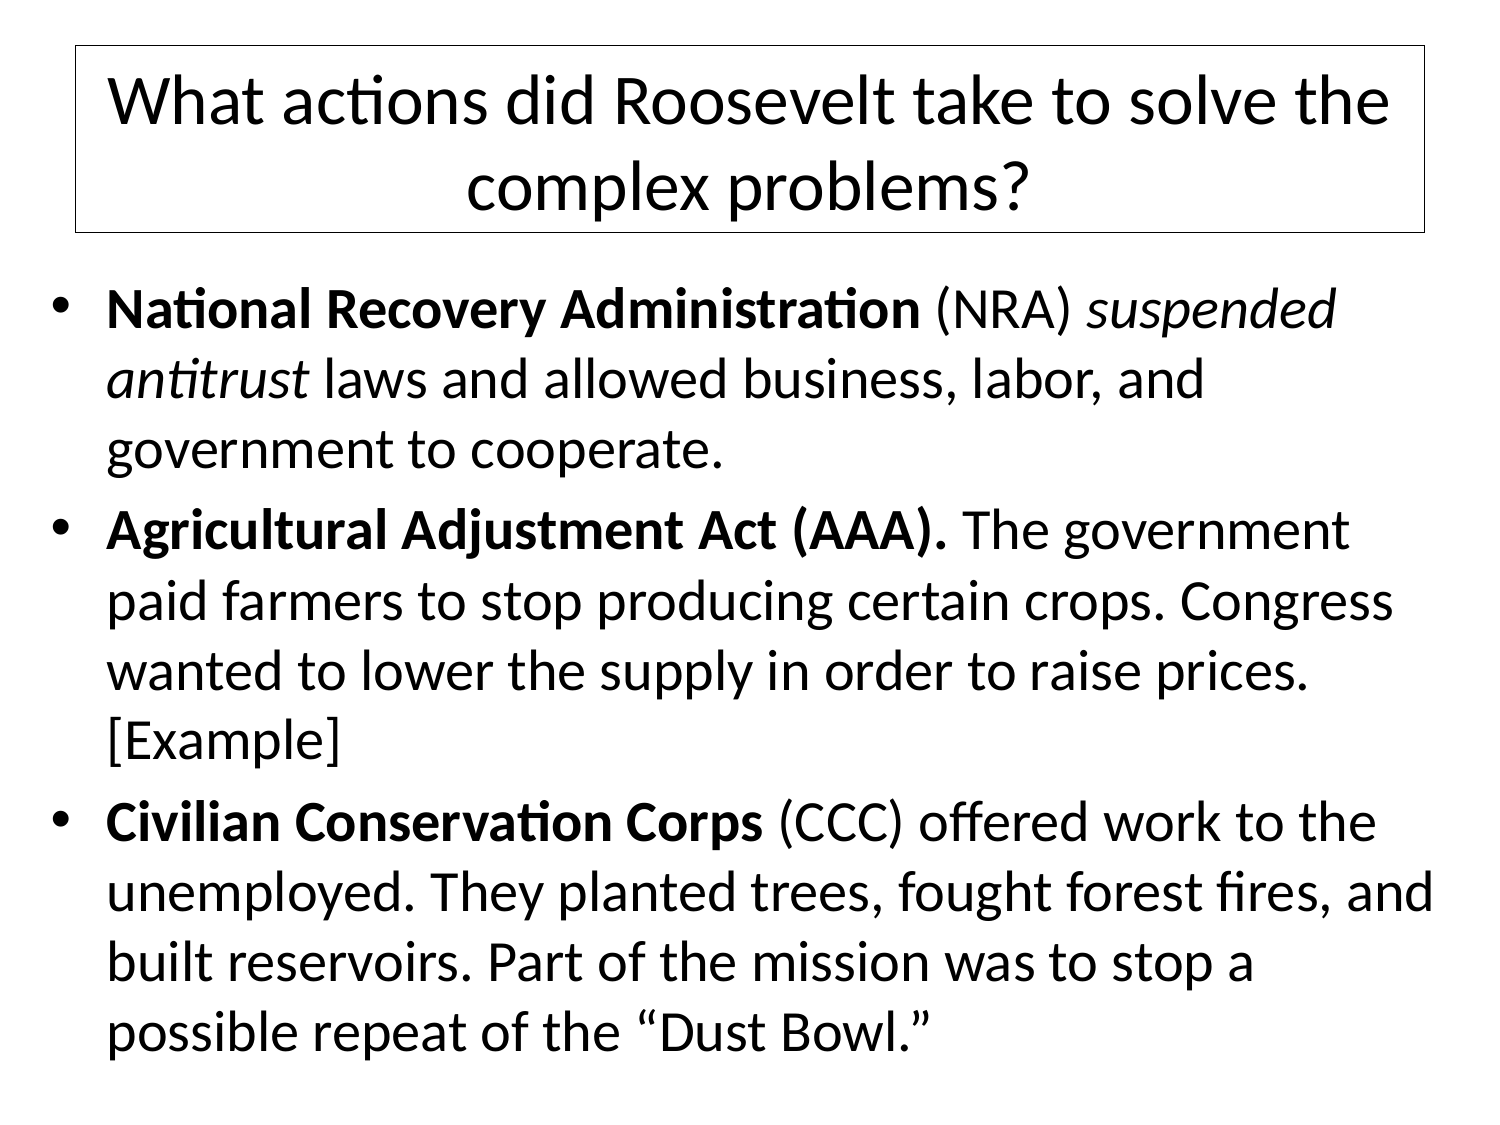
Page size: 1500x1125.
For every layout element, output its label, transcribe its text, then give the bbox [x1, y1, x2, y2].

title What actions did Roosevelt take to solve the complex problems? [75, 45, 1425, 233]
list National Recovery Administration (NRA) suspended antitrust laws and allowed business, labor, and government to cooperate. Agricultural Adjustment Act (AAA). The government paid farmers to stop producing certain crops. Congress wanted to lower the supply in order to raise prices. [Example] Civilian Conservation Corps (CCC) offered work to the unemployed. They planted trees, fought forest fires, and built reservoirs. Part of the mission was to stop a possible repeat of the “Dust Bowl.” [35, 262, 1461, 1088]
